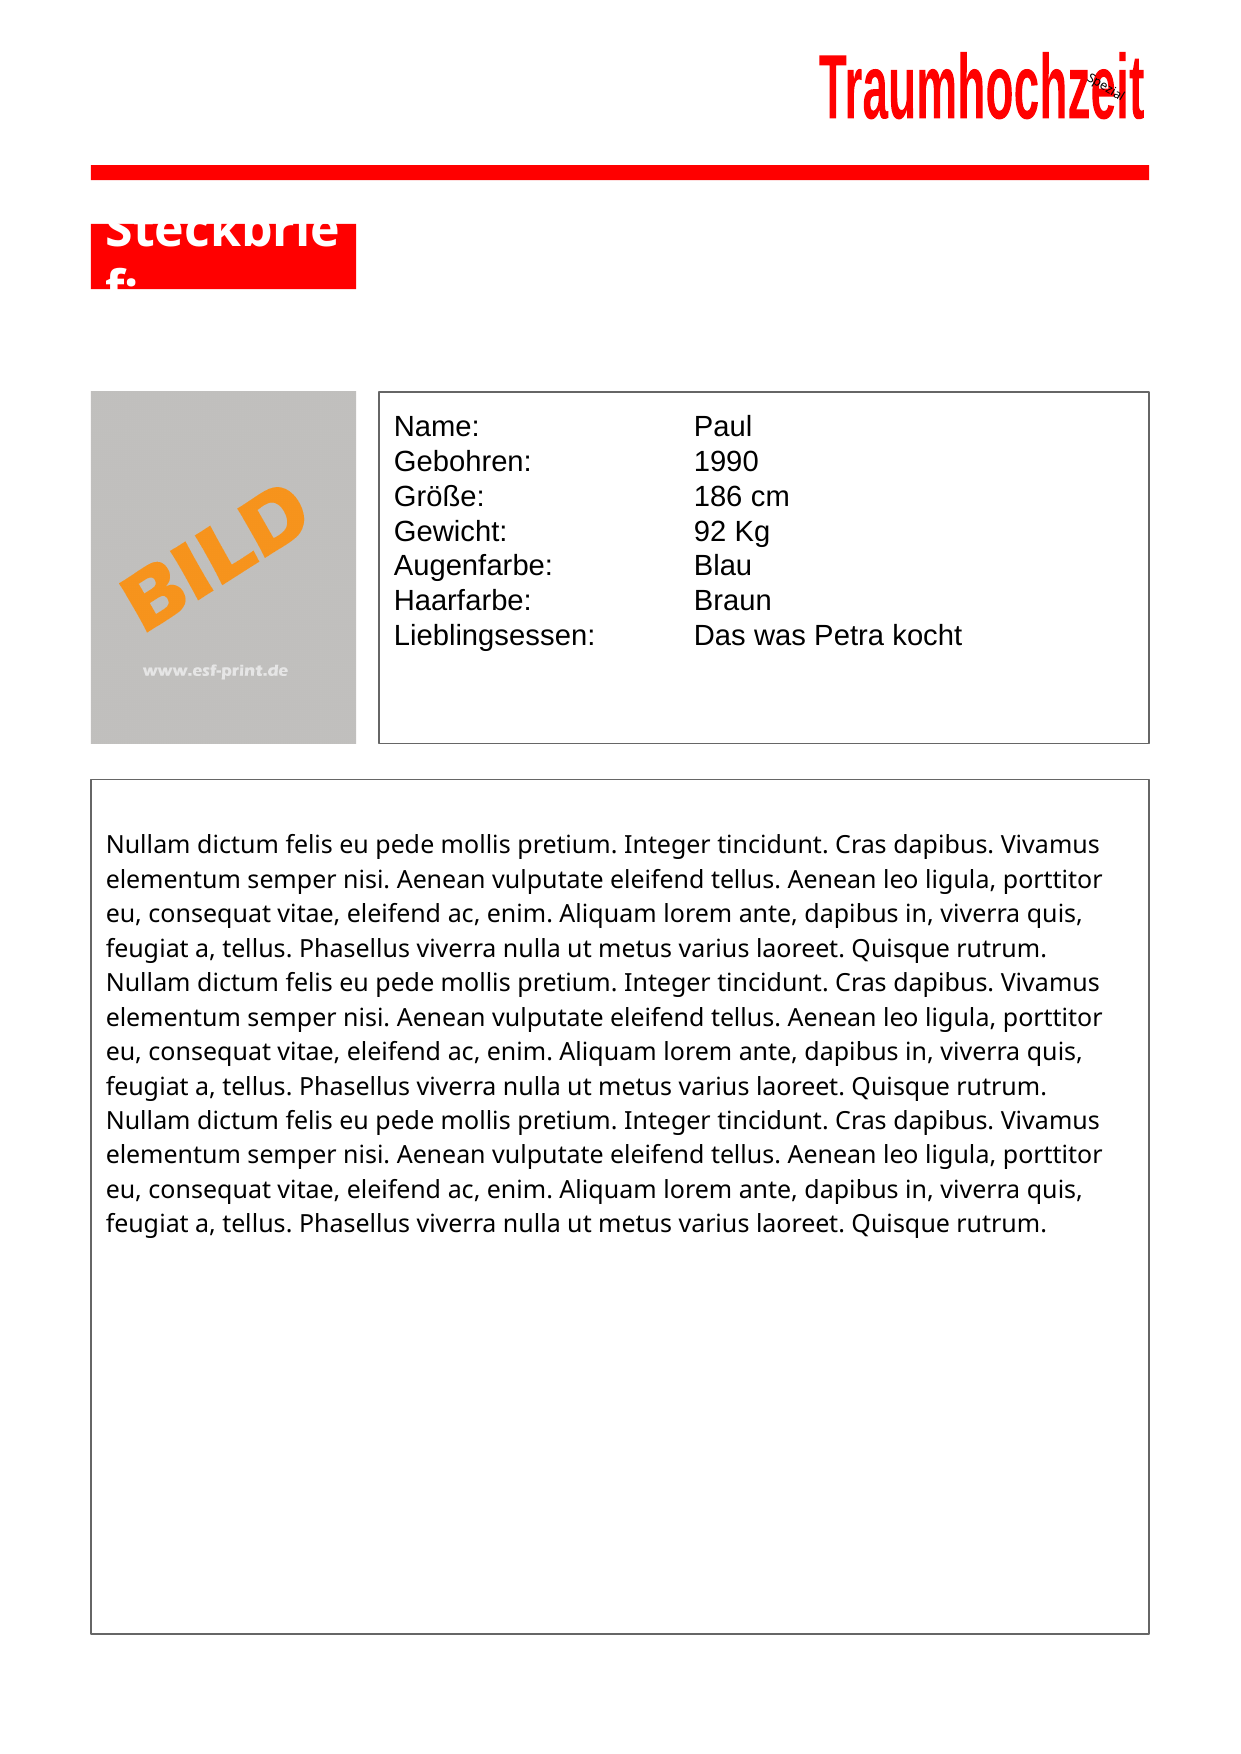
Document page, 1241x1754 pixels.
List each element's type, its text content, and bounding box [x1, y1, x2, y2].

text_box Spezial [913, 0, 1241, 213]
text_box Name: Paul Gebohren: 1990 Größe: 186 cm Gewicht: 92 Kg Augenfarbe: Blau Haarfarbe: Braun Lieblingsessen: Das was Petra kocht [379, 391, 1150, 744]
picture [90, 391, 357, 744]
text_box Steckbrief: [90, 223, 357, 290]
text_box [90, 165, 1150, 181]
text_box Nullam dictum felis eu pede mollis pretium. Integer tincidunt. Cras dapibus. Vivamus elementum semper nisi. Aenean vulputate eleifend tellus. Aenean leo ligula, porttitor eu, consequat vitae, eleifend ac, enim. Aliquam lorem ante, dapibus in, viverra quis, feugiat a, tellus. Phasellus viverra nulla ut metus varius laoreet. Quisque rutrum. Nullam dictum felis eu pede mollis pretium. Integer tincidunt. Cras dapibus. Vivamus elementum semper nisi. Aenean vulputate eleifend tellus. Aenean leo ligula, porttitor eu, consequat vitae, eleifend ac, enim. Aliquam lorem ante, dapibus in, viverra quis, feugiat a, tellus. Phasellus viverra nulla ut metus varius laoreet. Quisque rutrum. Nullam dictum felis eu pede mollis pretium. Integer tincidunt. Cras dapibus. Vivamus elementum semper nisi. Aenean vulputate eleifend tellus. Aenean leo ligula, porttitor eu, consequat vitae, eleifend ac, enim. Aliquam lorem ante, dapibus in, viverra quis, feugiat a, tellus. Phasellus viverra nulla ut metus varius laoreet. Quisque rutrum. [90, 779, 1150, 1634]
